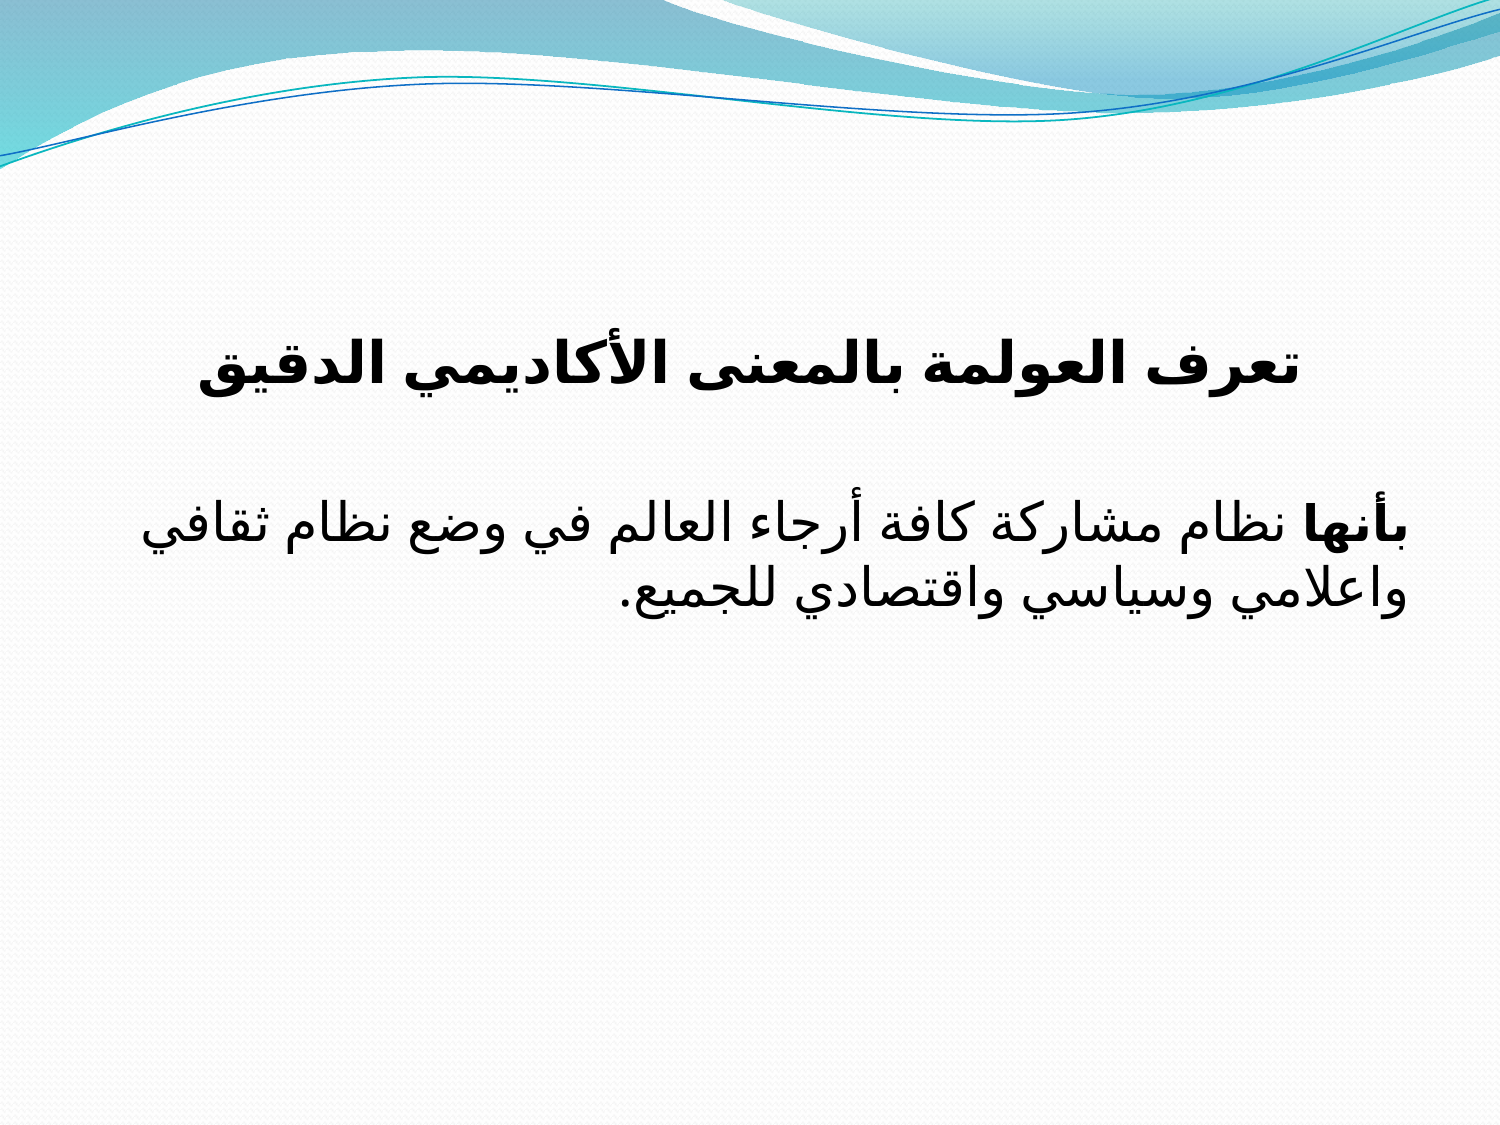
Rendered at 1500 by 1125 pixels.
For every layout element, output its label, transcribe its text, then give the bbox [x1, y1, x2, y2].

list تعرف العولمة بالمعنى الأكاديمي الدقيق بأنها نظام مشاركة كافة أرجاء العالم في وضع نظام ثقافي واعلامي وسياسي واقتصادي للجميع. [75, 317, 1425, 1038]
